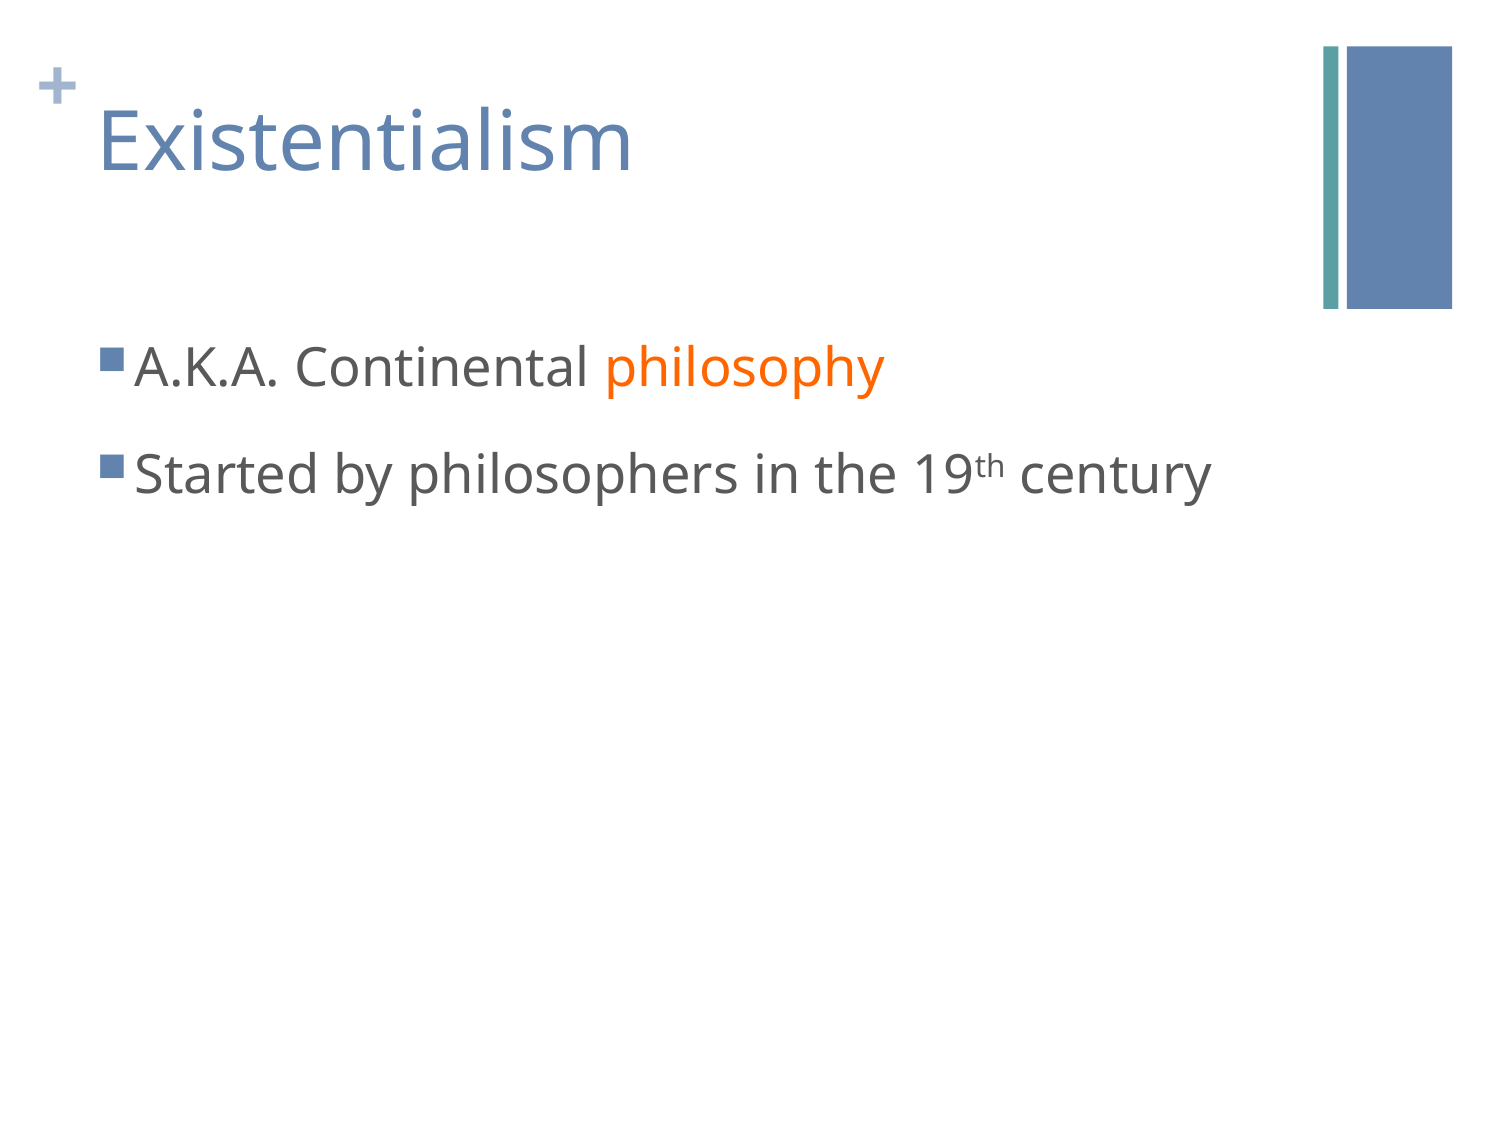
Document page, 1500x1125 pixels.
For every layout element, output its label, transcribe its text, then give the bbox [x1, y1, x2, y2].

list A.K.A. Continental philosophy Started by philosophers in the 19th century [81, 324, 1322, 1005]
title Existentialism [81, 79, 1322, 263]
